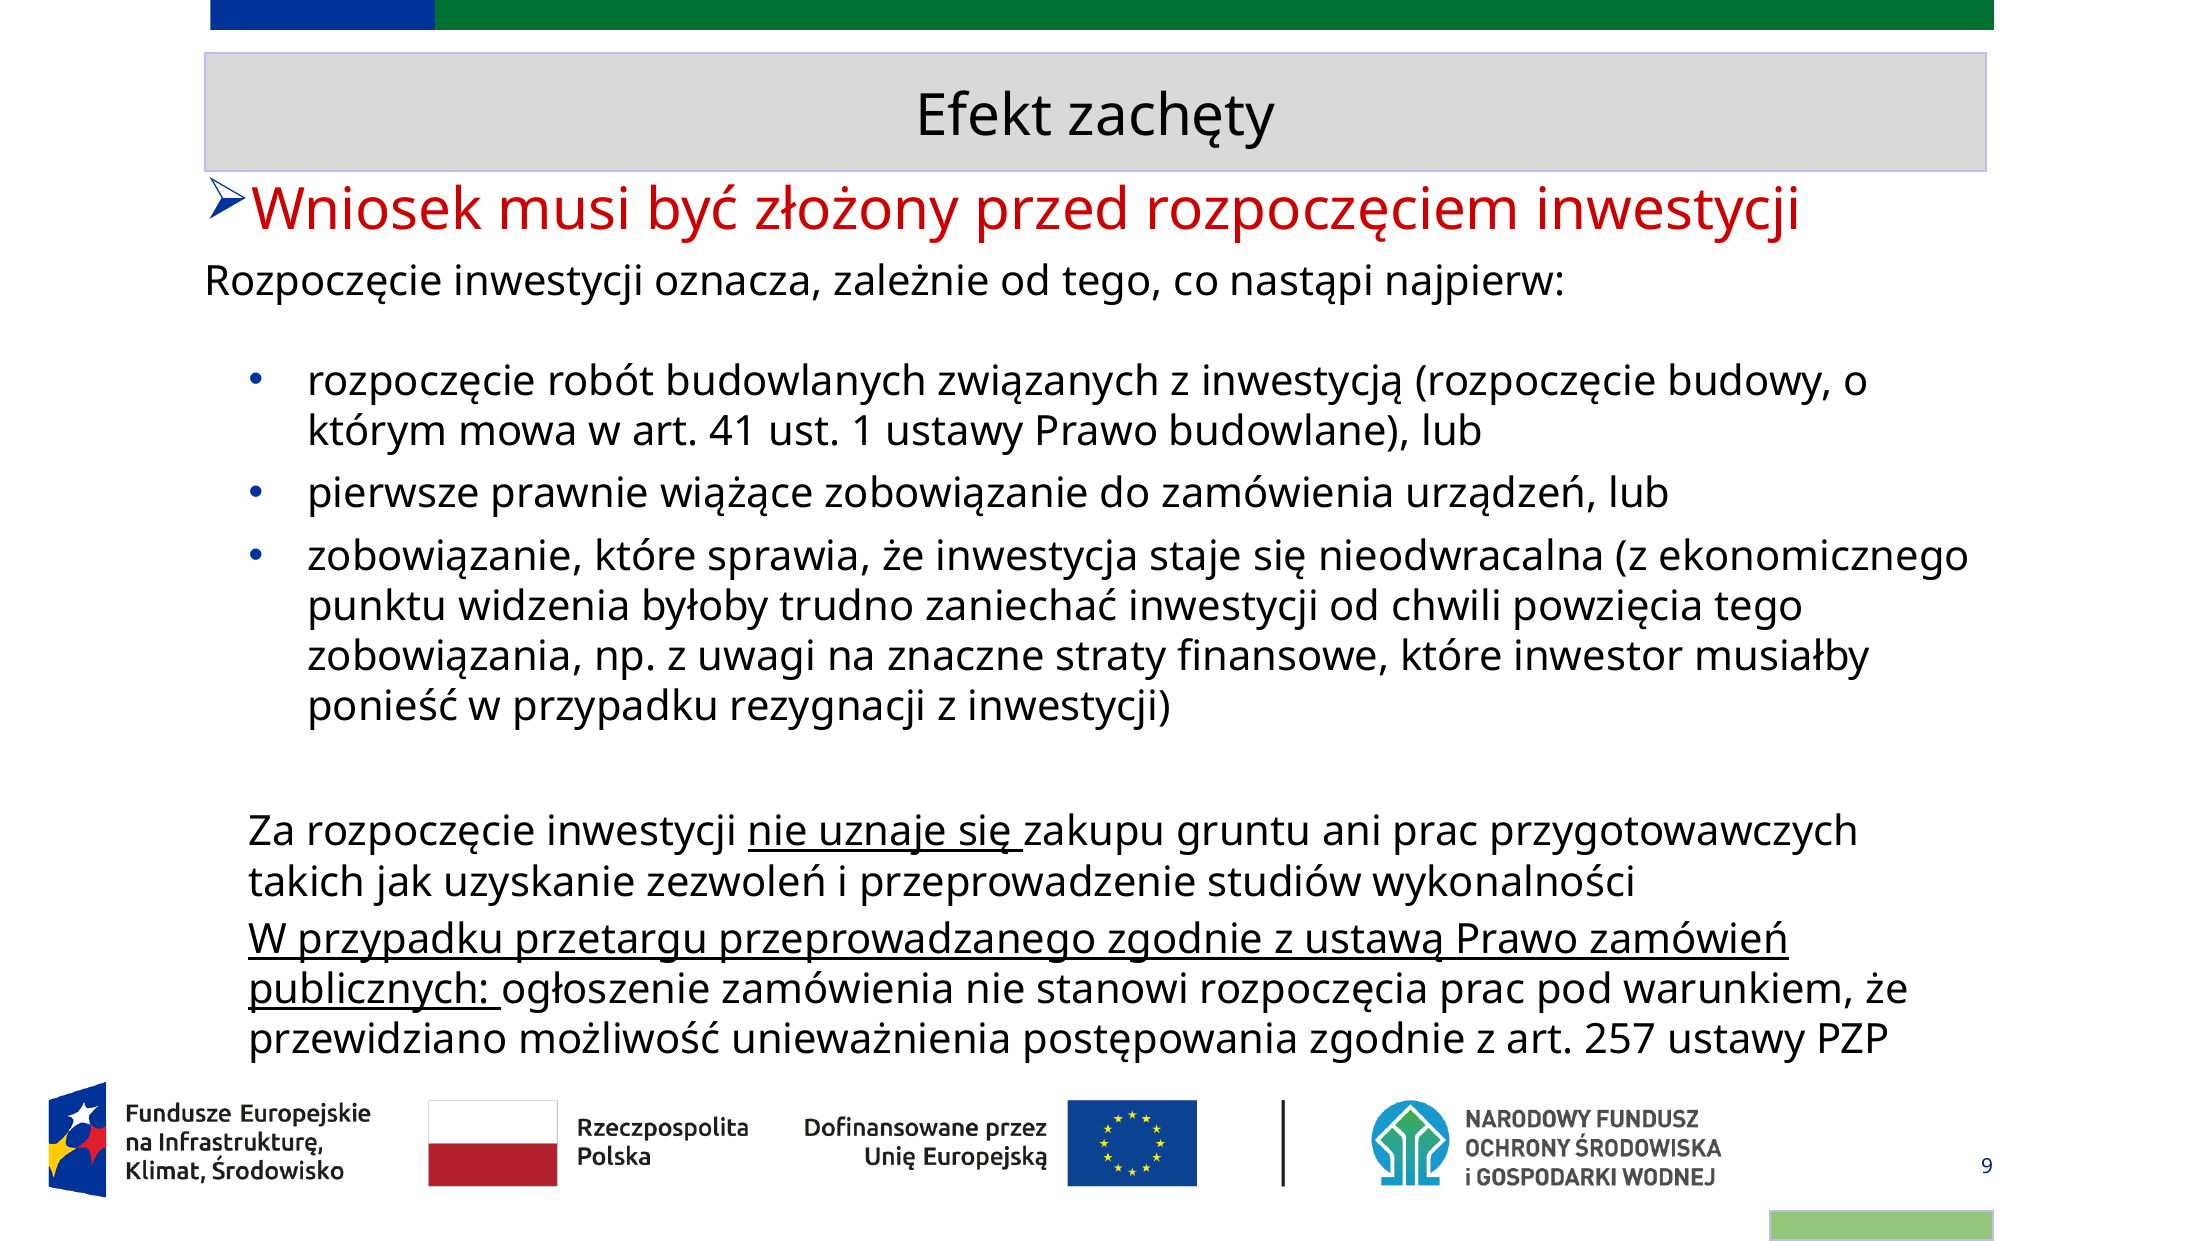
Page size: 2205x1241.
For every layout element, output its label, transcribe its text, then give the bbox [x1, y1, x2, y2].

title Efekt zachęty [204, 52, 1987, 171]
slide_number 9 [1770, 1151, 1993, 1182]
picture [18, 1053, 1751, 1226]
list Wniosek musi być złożony przed rozpoczęciem inwestycji Rozpoczęcie inwestycji oznacza, zależnie od tego, co nastąpi najpierw: rozpoczęcie robót budowlanych związanych z inwestycją (rozpoczęcie budowy, o którym mowa w art. 41 ust. 1 ustawy Prawo budowlane), lub pierwsze prawnie wiążące zobowiązanie do zamówienia urządzeń, lub zobowiązanie, które sprawia, że inwestycja staje się nieodwracalna (z ekonomicznego punktu widzenia byłoby trudno zaniechać inwestycji od chwili powzięcia tego zobowiązania, np. z uwagi na znaczne straty finansowe, które inwestor musiałby ponieść w przypadku rezygnacji z inwestycji) Za rozpoczęcie inwestycji nie uznaje się zakupu gruntu ani prac przygotowawczych takich jak uzyskanie zezwoleń i przeprowadzenie studiów wykonalności W przypadku przetargu przeprowadzanego zgodnie z ustawą Prawo zamówień publicznych: ogłoszenie zamówienia nie stanowi rozpoczęcia prac pod warunkiem, że przewidziano możliwość unieważnienia postępowania zgodnie z art. 257 ustawy PZP [204, 171, 1987, 1140]
